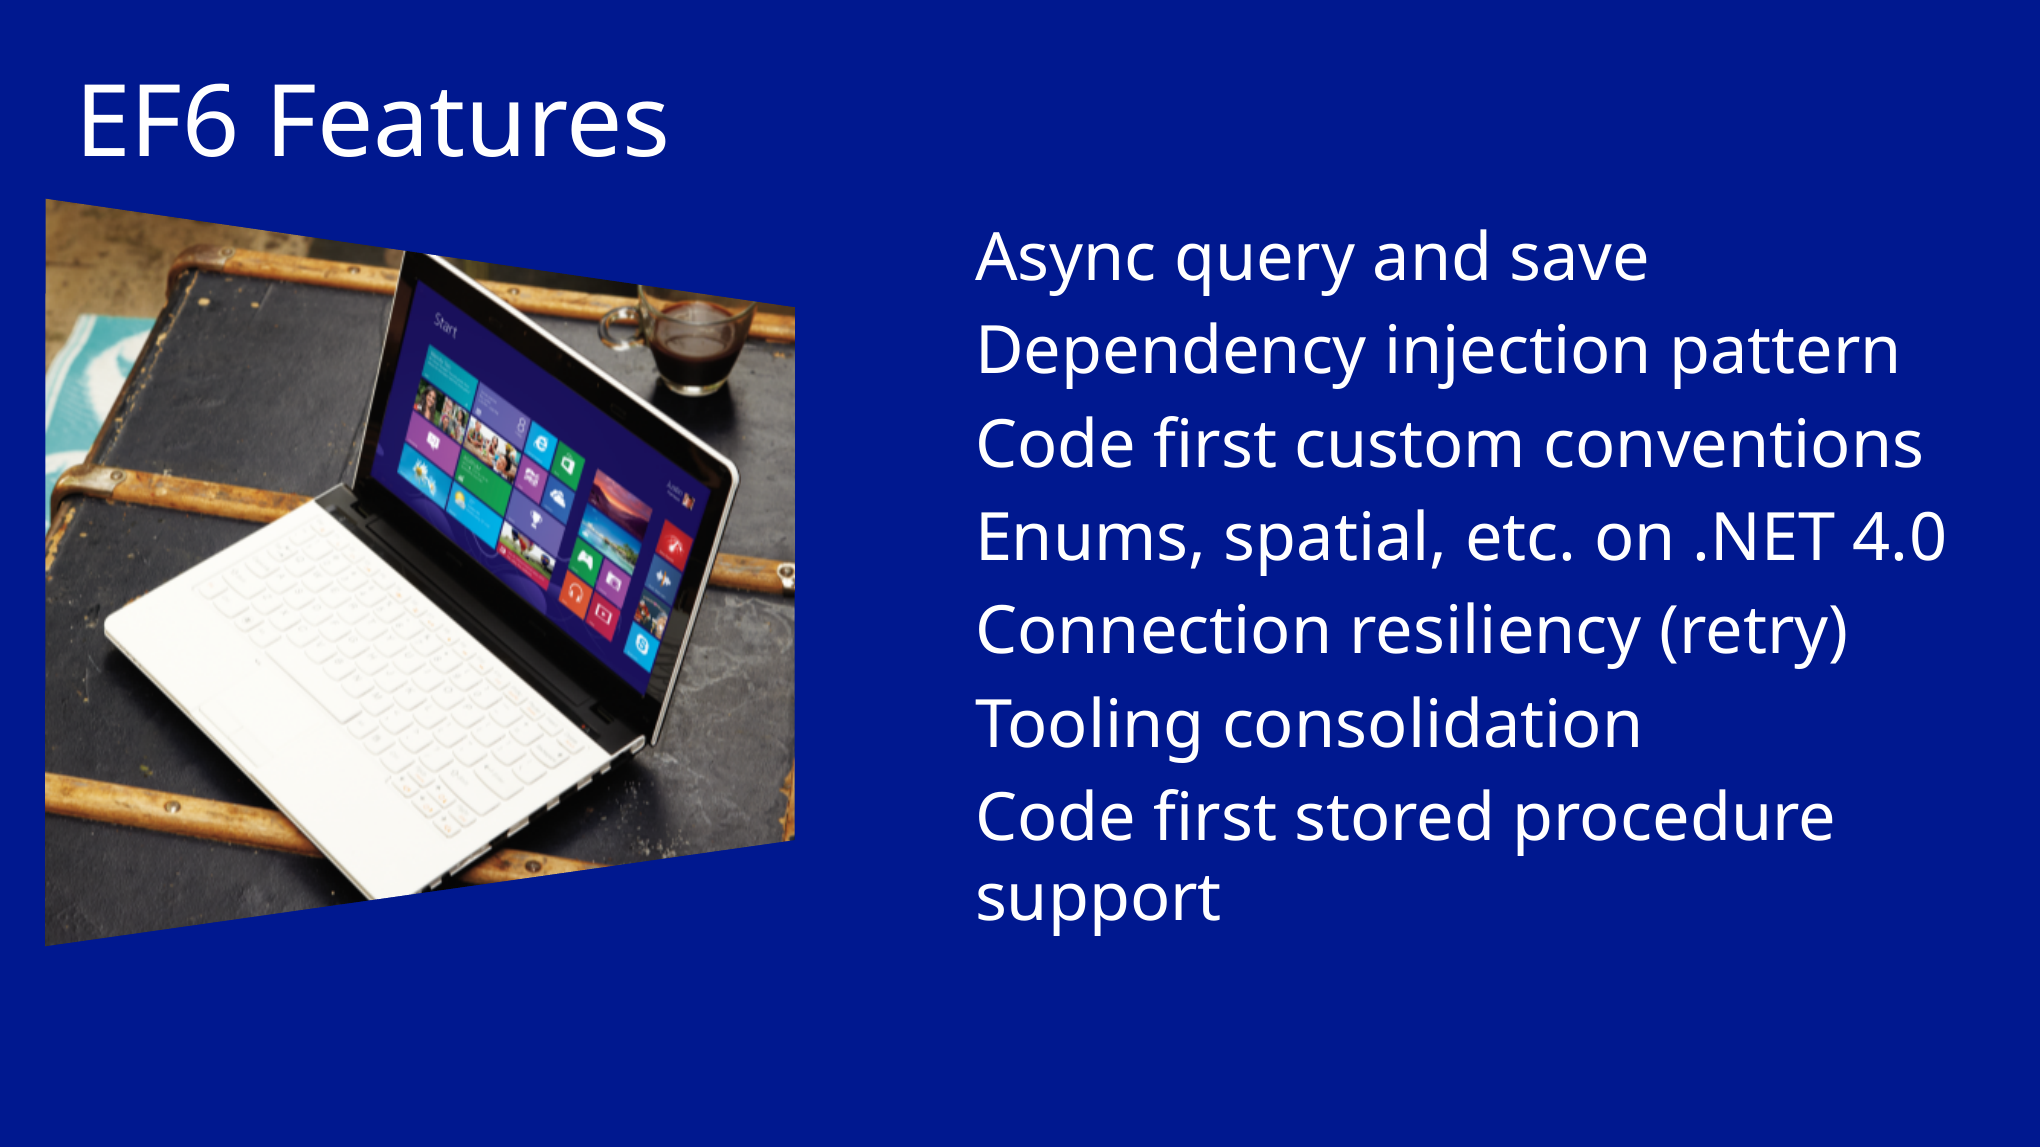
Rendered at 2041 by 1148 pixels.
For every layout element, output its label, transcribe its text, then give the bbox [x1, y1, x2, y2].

list Async query and save Dependency injection pattern Code first custom conventions Enums, spatial, etc. on .NET 4.0 Connection resiliency (retry) Tooling consolidation Code first stored procedure support [945, 498, 1996, 649]
picture [44, 198, 796, 947]
title EF6 Features [45, 48, 1996, 199]
